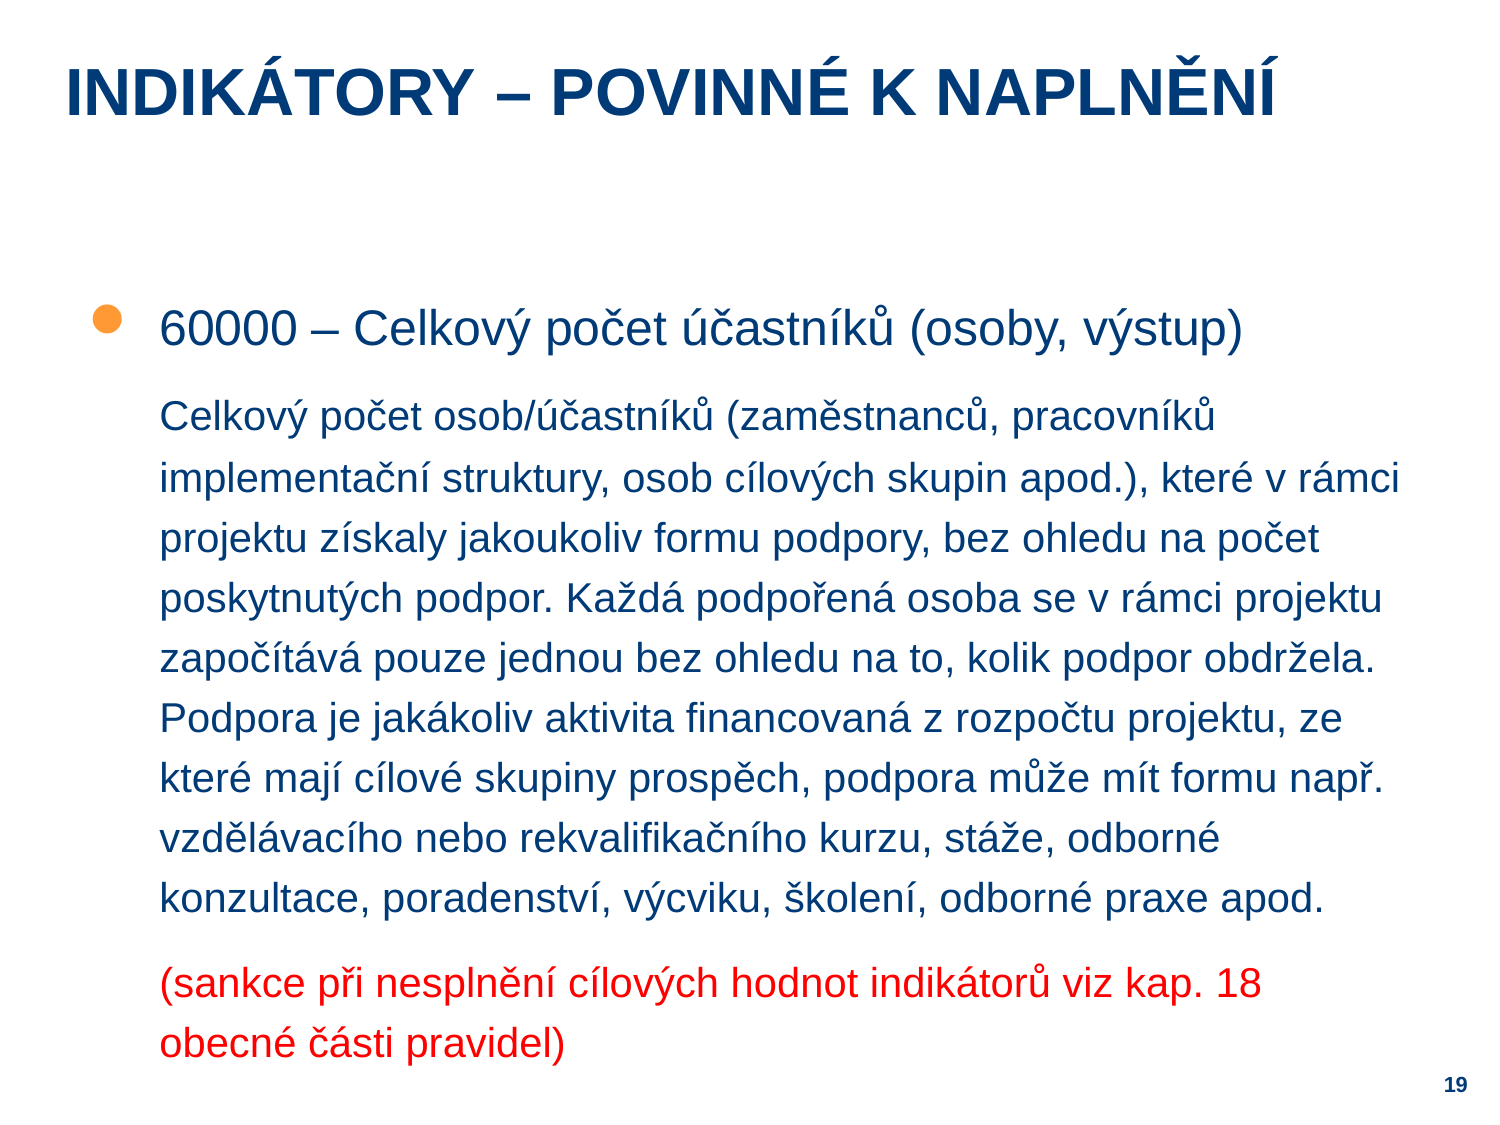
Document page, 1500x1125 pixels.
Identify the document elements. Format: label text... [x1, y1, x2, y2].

slide_number 19 [1417, 1068, 1495, 1099]
list 60000 – Celkový počet účastníků (osoby, výstup) Celkový počet osob/účastníků (zaměstnanců, pracovníků implementační struktury, osob cílových skupin apod.), které v rámci projektu získaly jakoukoliv formu podpory, bez ohledu na počet poskytnutých podpor. Každá podpořená osoba se v rámci projektu započítává pouze jednou bez ohledu na to, kolik podpor obdržela. Podpora je jakákoliv aktivita financovaná z rozpočtu projektu, ze které mají cílové skupiny prospěch, podpora může mít formu např. vzdělávacího nebo rekvalifikačního kurzu, stáže, odborné konzultace, poradenství, výcviku, školení, odborné praxe apod. (sankce při nesplnění cílových hodnot indikátorů viz kap. 18 obecné části pravidel) [88, 295, 1412, 1004]
title INDIKÁTORY – povinné k naplnění [59, 0, 1441, 178]
